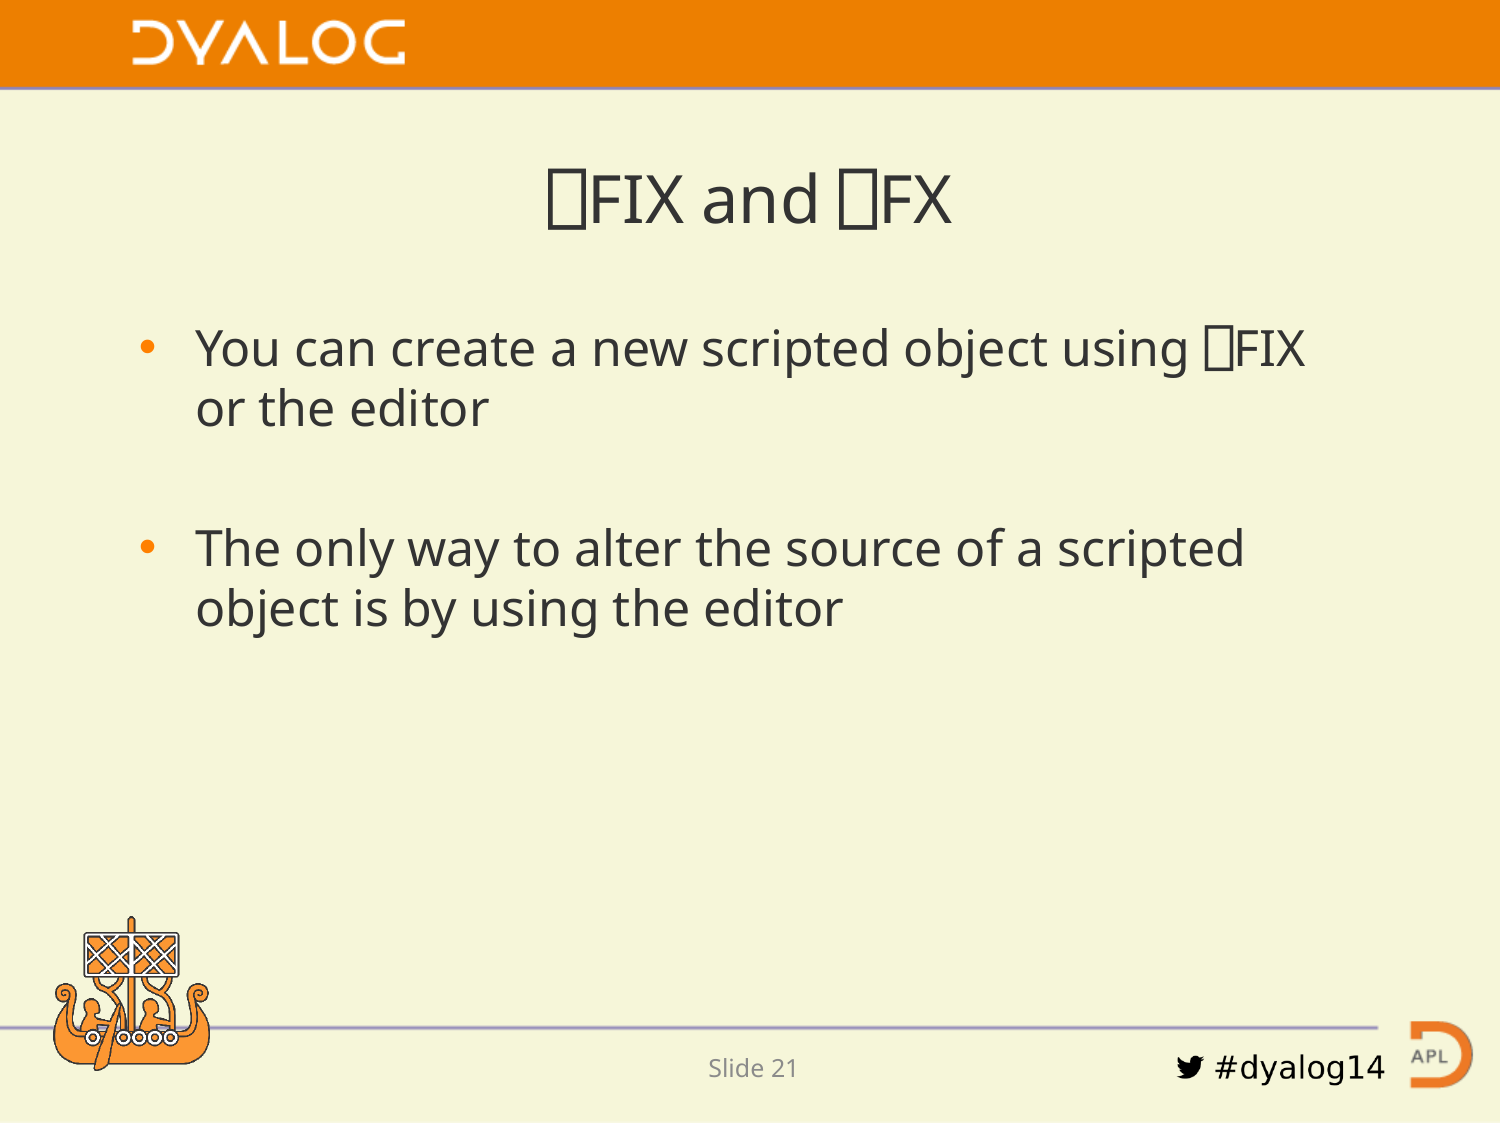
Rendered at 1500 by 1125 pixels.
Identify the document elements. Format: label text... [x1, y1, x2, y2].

picture [0, 0, 1500, 1123]
slide_number Slide 20 [585, 1039, 923, 1100]
list ⎕FIX and ⎕FX You can create a new scripted object using ⎕FIX or the editor The only way to alter the source of a scripted object is by using the editor [123, 149, 1376, 917]
